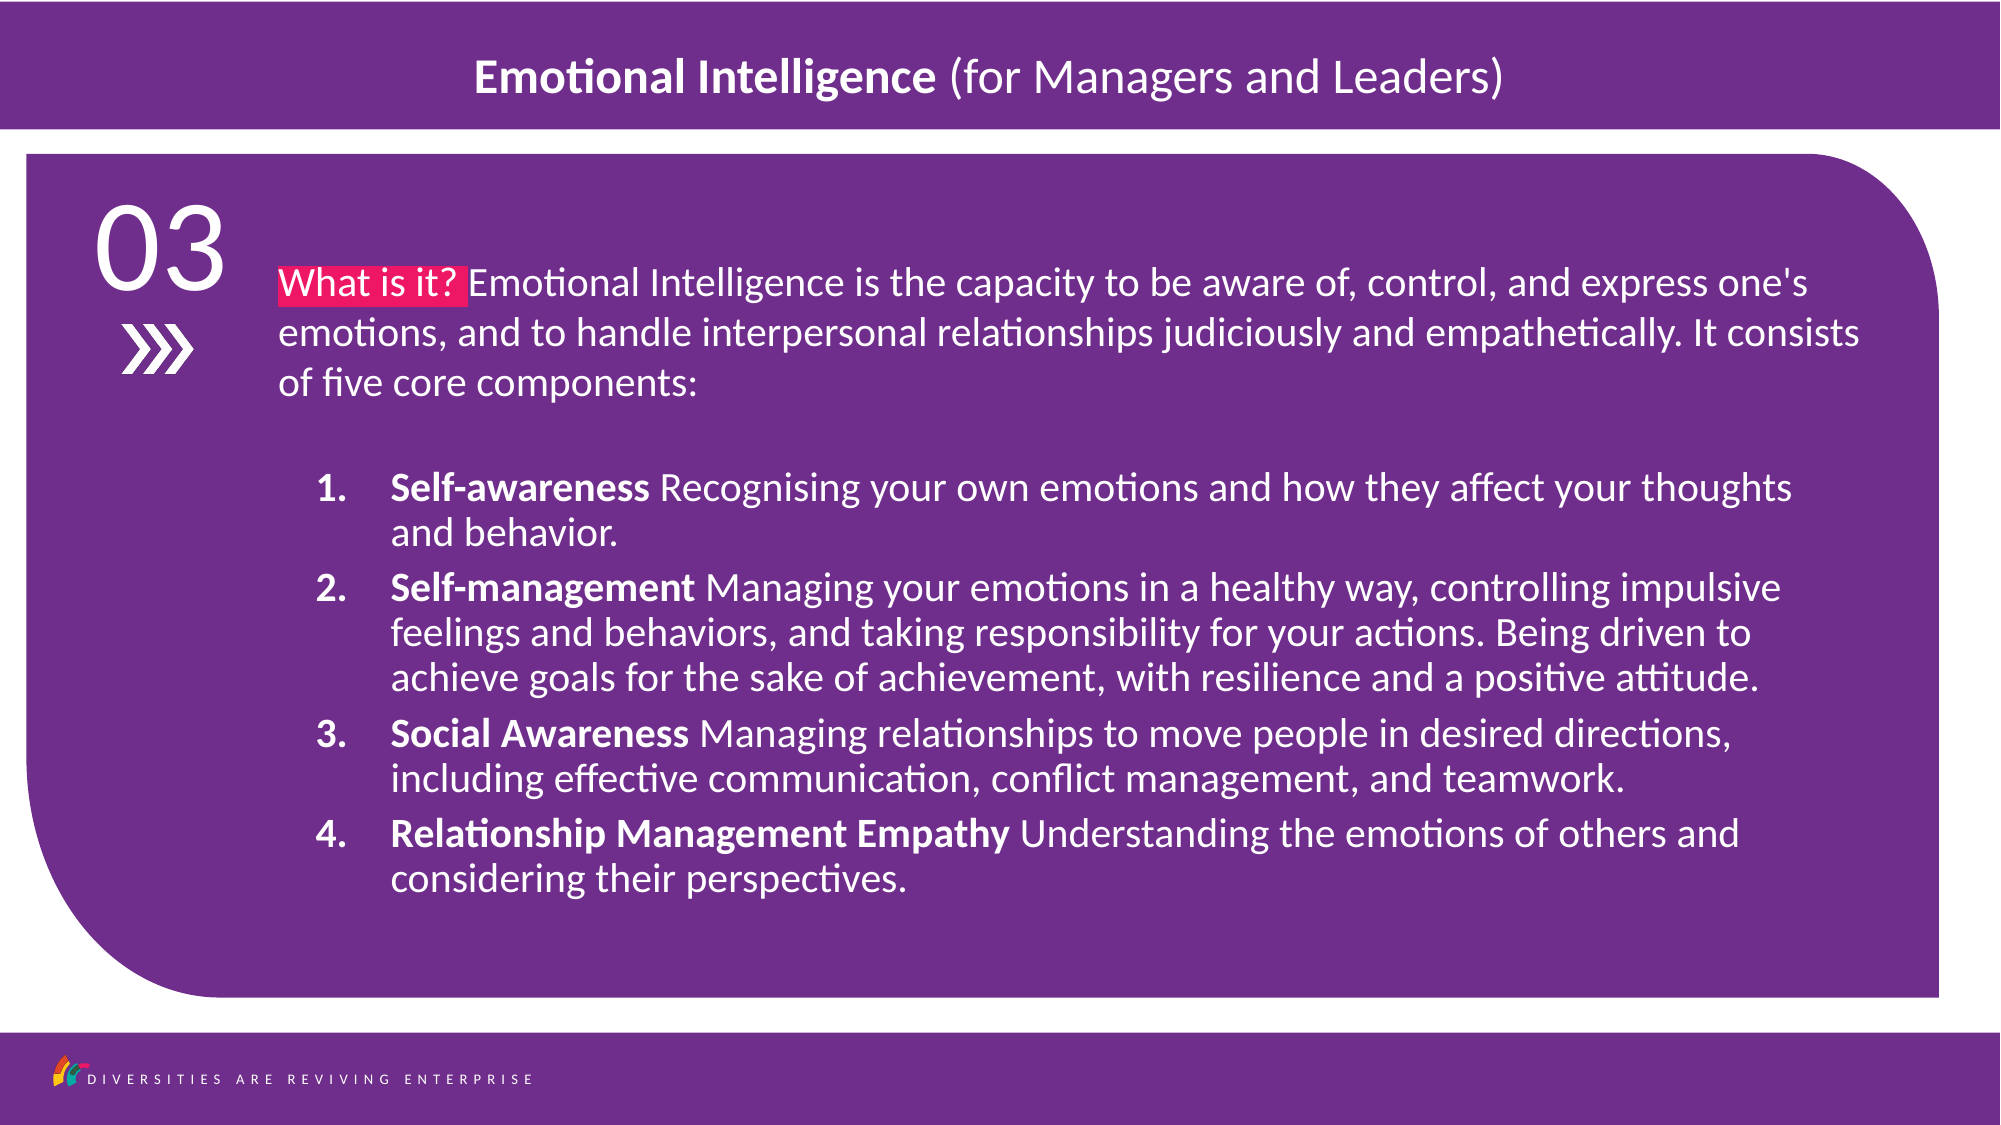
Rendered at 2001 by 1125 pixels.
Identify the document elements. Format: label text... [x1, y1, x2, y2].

text_box What is it? Emotional Intelligence is the capacity to be aware of, control, and express one's emotions, and to handle interpersonal relationships judiciously and empathetically. It consists of five core components: Self-awareness Recognising your own emotions and how they affect your thoughts and behavior. Self-management Managing your emotions in a healthy way, controlling impulsive feelings and behaviors, and taking responsibility for your actions. Being driven to achieve goals for the sake of achievement, with resilience and a positive attitude. Social Awareness Managing relationships to move people in desired directions, including effective communication, conflict management, and teamwork. Relationship Management Empathy Understanding the emotions of others and considering their perspectives. [225, 419, 1877, 678]
text_box [0, 1, 2000, 130]
picture [113, 306, 200, 392]
text_box 03 [61, 136, 243, 293]
text_box Emotional Intelligence (for Managers and Leaders) [114, 25, 1877, 122]
text_box [0, 130, 2000, 1034]
text_box [26, 153, 1939, 998]
